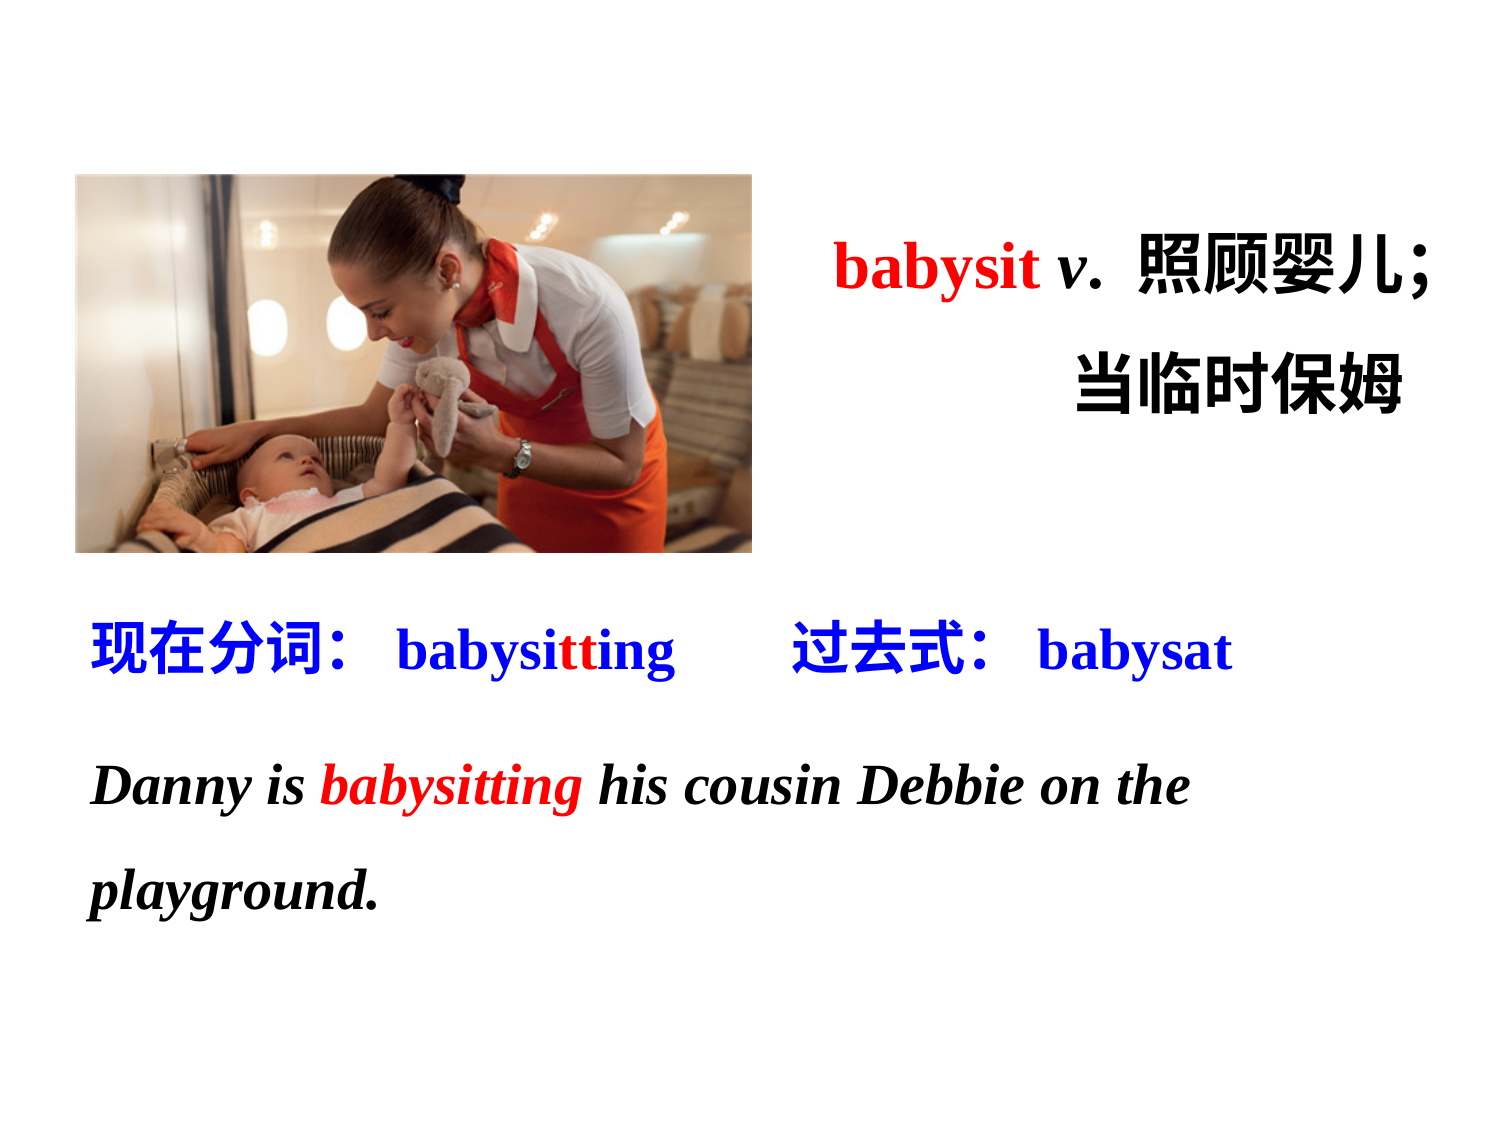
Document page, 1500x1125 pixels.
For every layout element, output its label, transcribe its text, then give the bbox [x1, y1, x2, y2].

text_box Danny is babysitting his cousin Debbie on the playground. [75, 703, 1436, 929]
picture [75, 174, 753, 554]
text_box 现在分词：babysitting 过去式：babysat [75, 568, 1436, 689]
text_box babysit v. 照顾婴儿；当临时保姆 [754, 174, 1419, 429]
